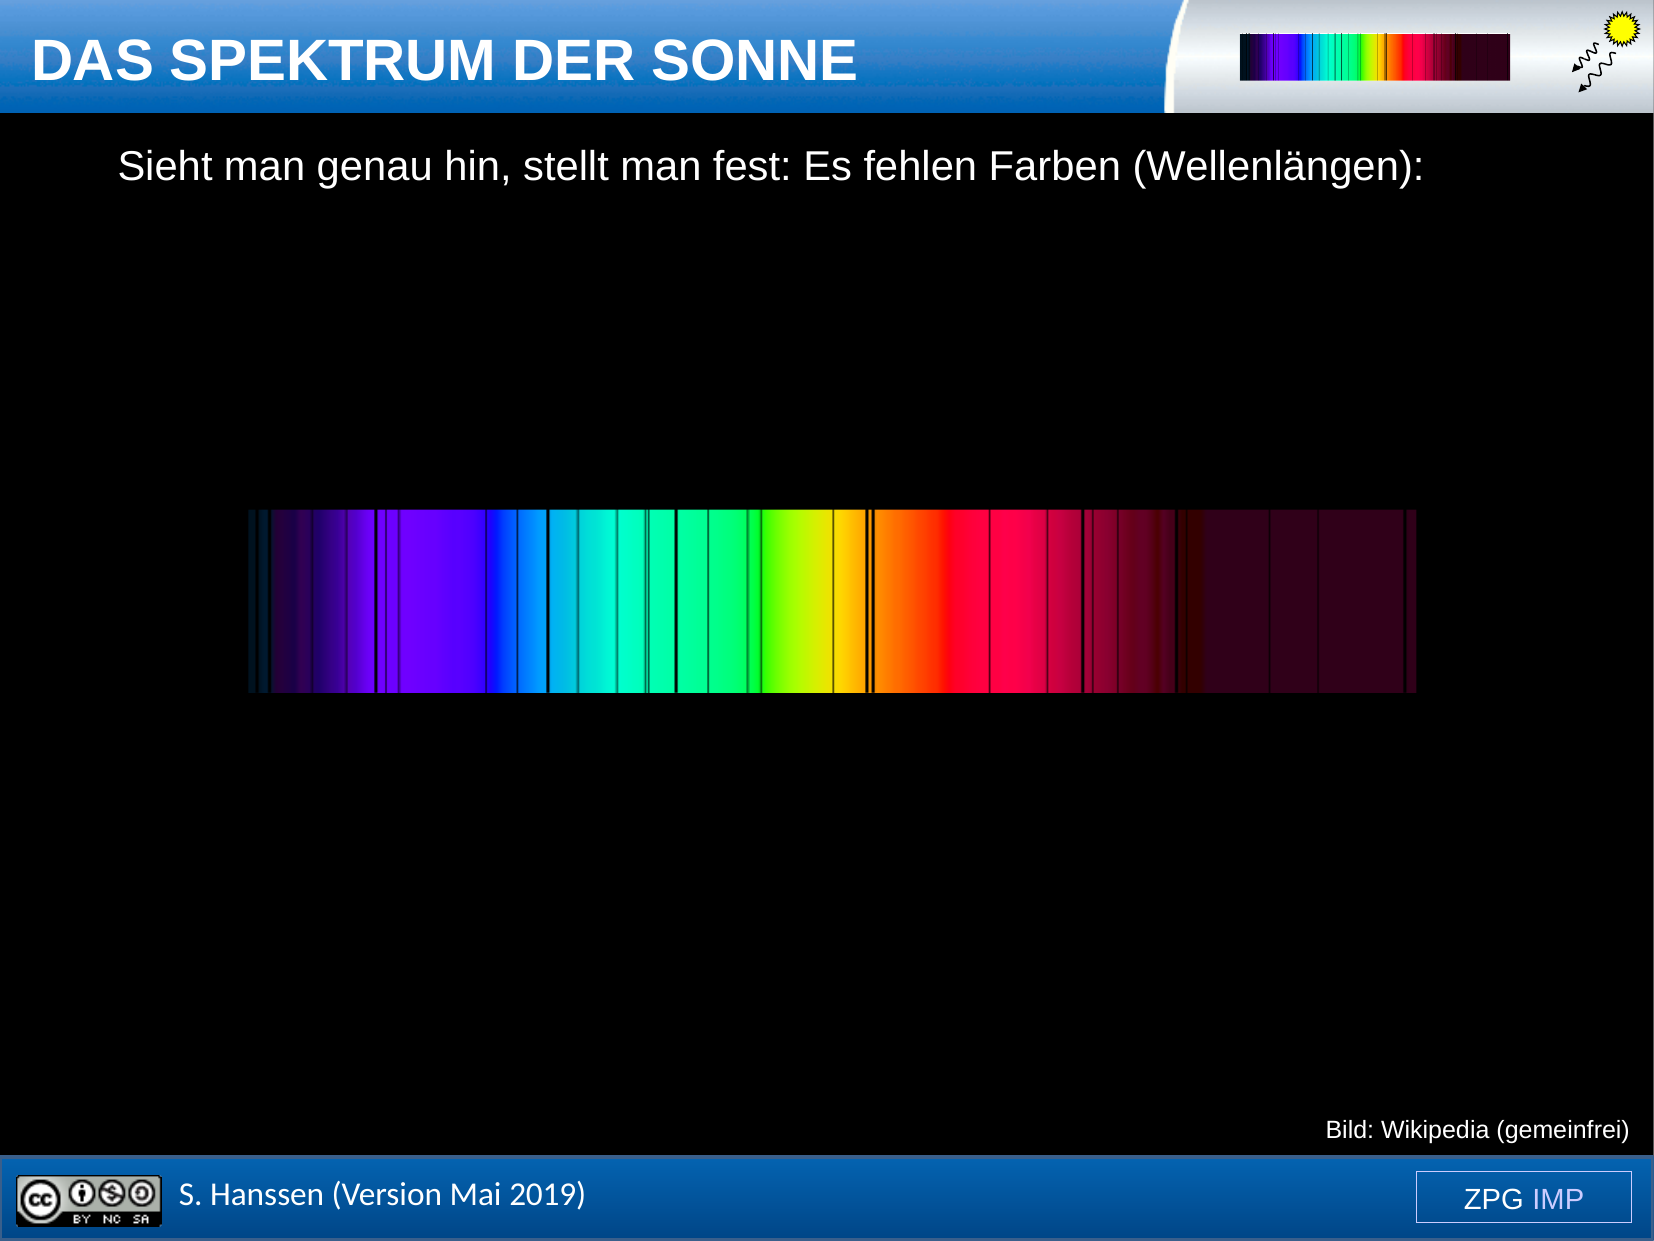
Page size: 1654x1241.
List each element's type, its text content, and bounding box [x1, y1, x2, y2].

text_box Bild: Wikipedia (gemeinfrei) [1309, 1104, 1654, 1152]
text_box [146, 378, 1509, 822]
text_box Sieht man genau hin, stellt man fest: Es fehlen Farben (Wellenlängen): [100, 130, 1593, 198]
picture [16, 1175, 162, 1227]
picture [0, 0, 1654, 113]
